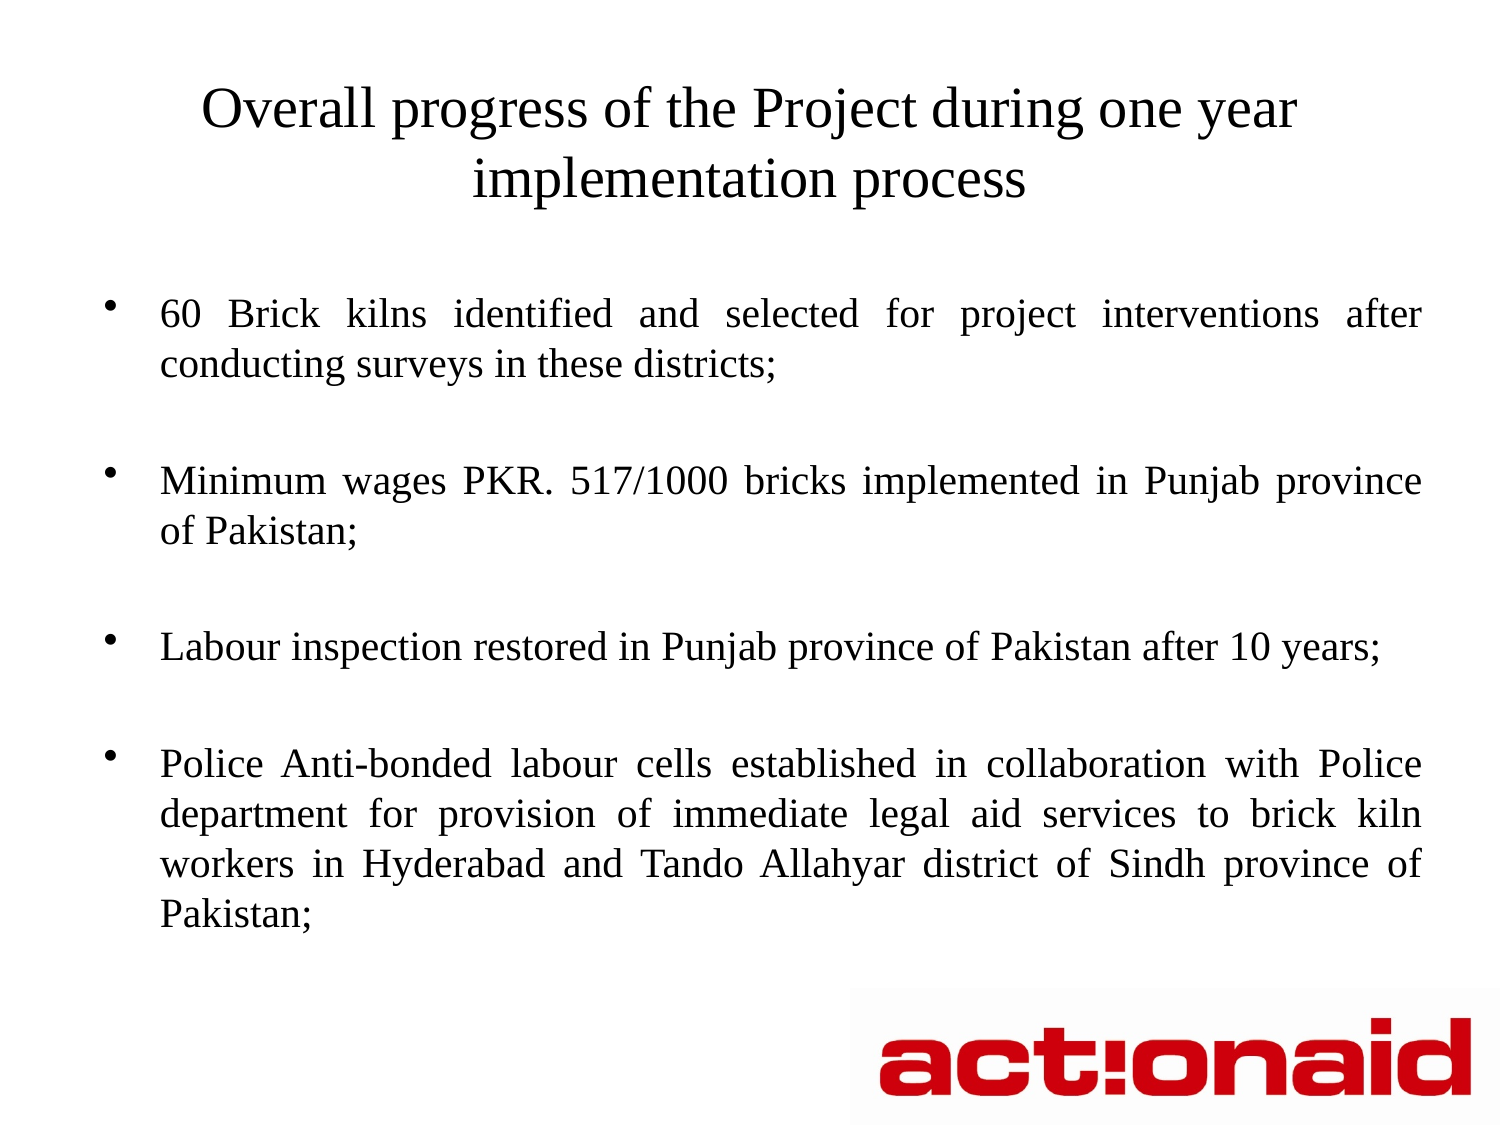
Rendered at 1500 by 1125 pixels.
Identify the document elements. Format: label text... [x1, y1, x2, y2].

title Overall progress of the Project during one year implementation process [74, 44, 1426, 233]
picture [850, 988, 1500, 1125]
list 60 Brick kilns identified and selected for project interventions after conducting surveys in these districts; Minimum wages PKR. 517/1000 bricks implemented in Punjab province of Pakistan; Labour inspection restored in Punjab province of Pakistan after 10 years; Police Anti-bonded labour cells established in collaboration with Police department for provision of immediate legal aid services to brick kiln workers in Hyderabad and Tando Allahyar district of Sindh province of Pakistan; [88, 219, 1439, 963]
